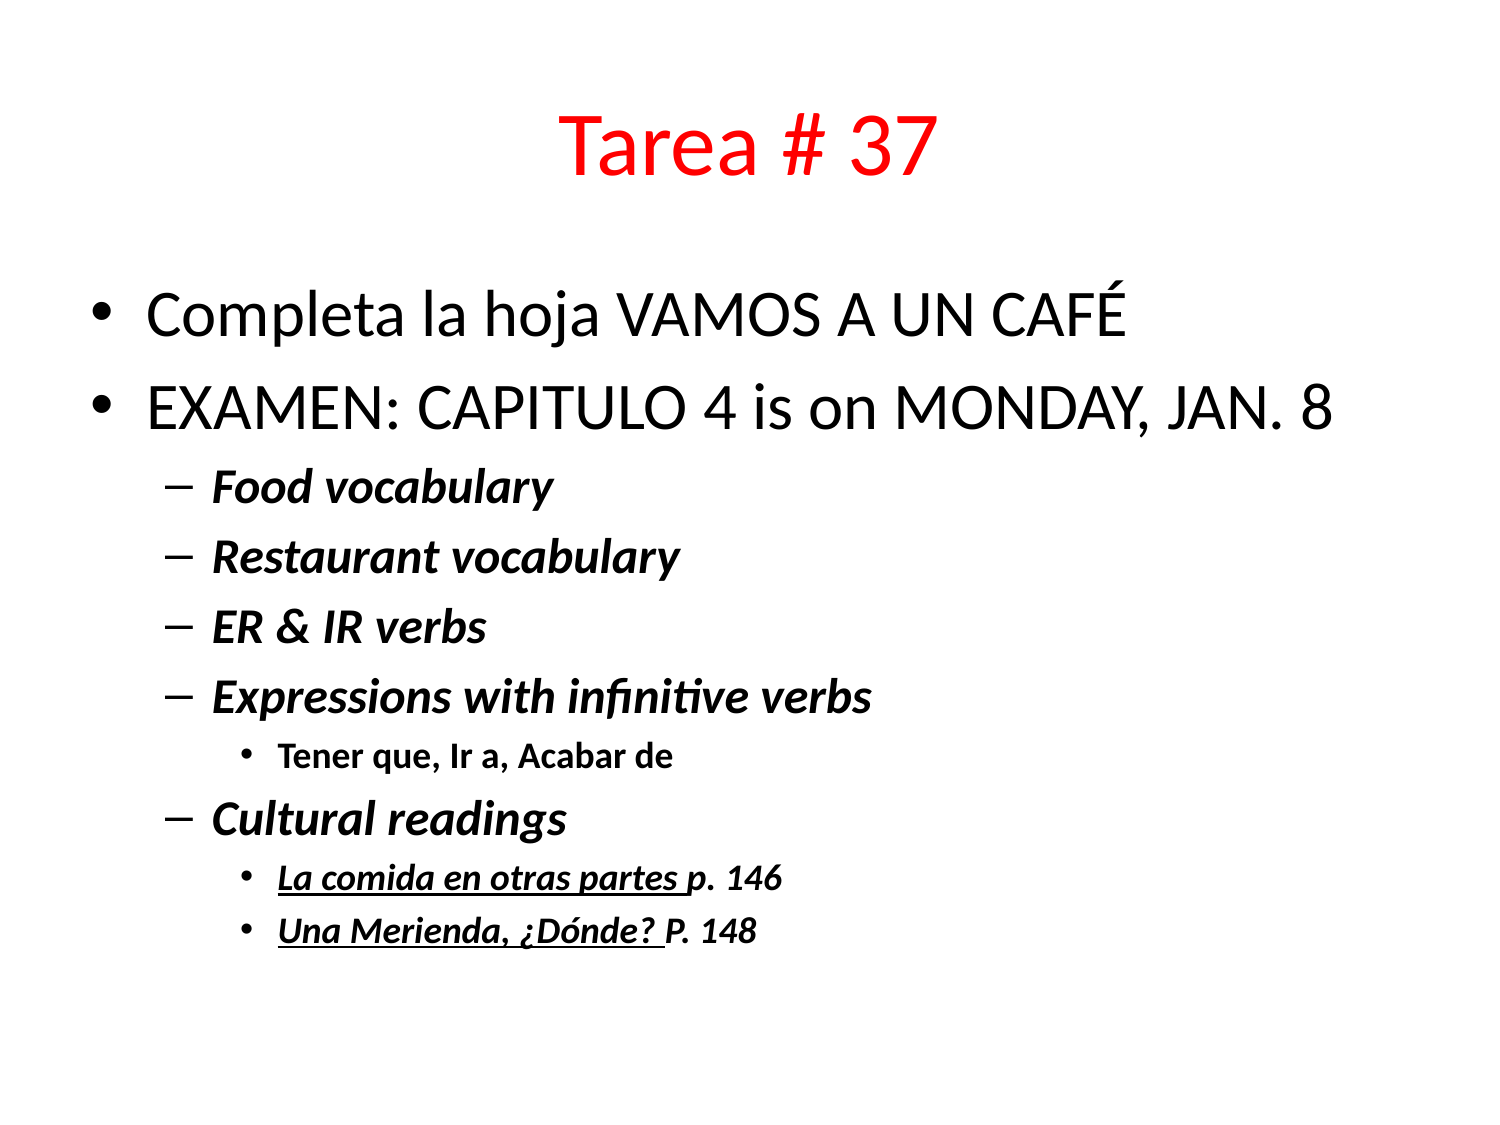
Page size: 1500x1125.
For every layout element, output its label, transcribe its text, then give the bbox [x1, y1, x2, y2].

title Tarea # 37 [75, 45, 1425, 233]
list Completa la hoja VAMOS A UN CAFÉ EXAMEN: CAPITULO 4 is on MONDAY, JAN. 8 Food vocabulary Restaurant vocabulary ER & IR verbs Expressions with infinitive verbs Tener que, Ir a, Acabar de Cultural readings La comida en otras partes p. 146 Una Merienda, ¿Dónde? P. 148 [75, 262, 1425, 1005]
